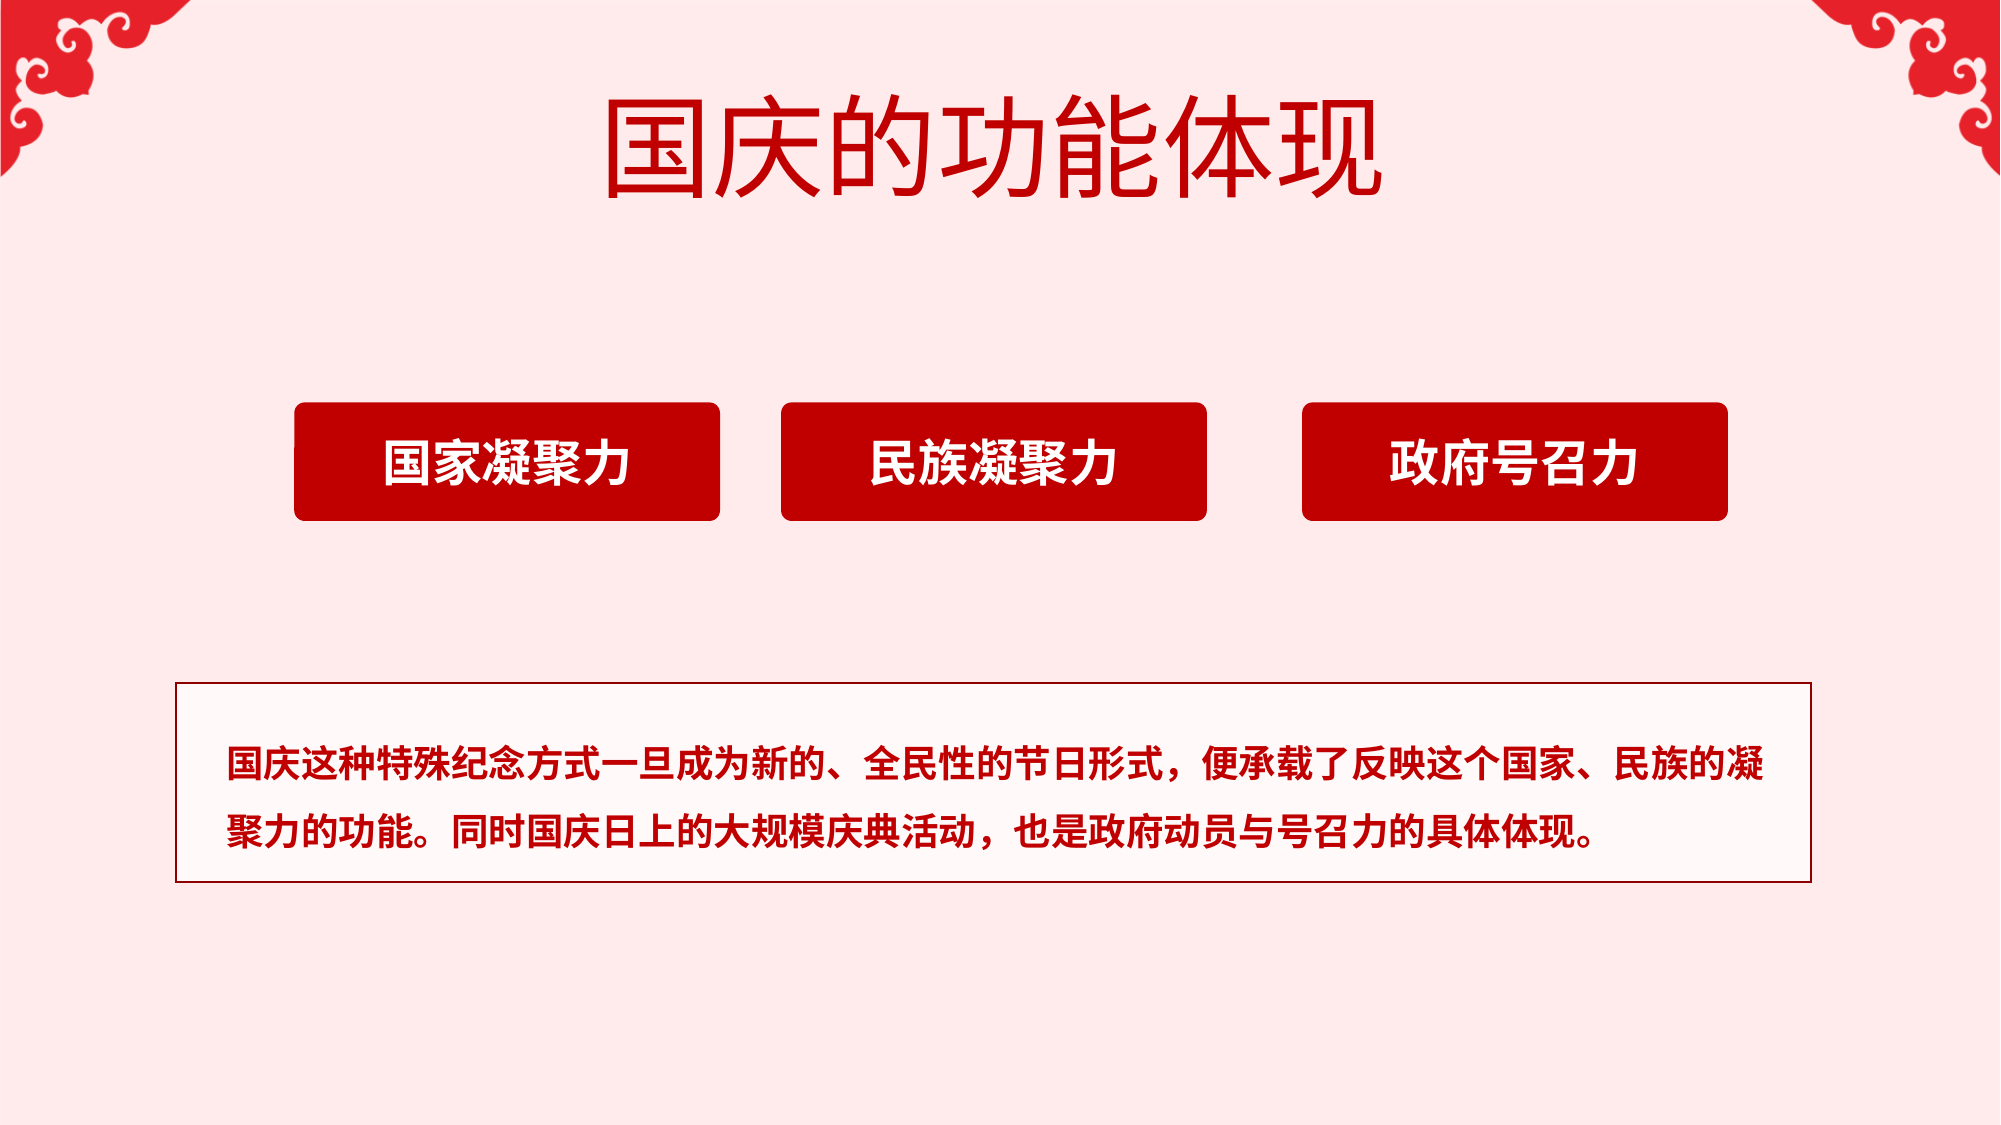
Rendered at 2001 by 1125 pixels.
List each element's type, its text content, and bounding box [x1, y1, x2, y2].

text_box 民族凝聚力 [780, 401, 1208, 523]
text_box 国庆这种特殊纪念方式一旦成为新的、全民性的节日形式，便承载了反映这个国家、民族的凝聚力的功能。同时国庆日上的大规模庆典活动，也是政府动员与号召力的具体体现。 [211, 710, 1812, 860]
text_box 政府号召力 [1301, 401, 1729, 523]
text_box 国庆的功能体现 [507, 69, 1480, 220]
text_box [175, 682, 1812, 883]
text_box 国家凝聚力 [293, 401, 722, 523]
picture [0, 0, 2001, 1125]
